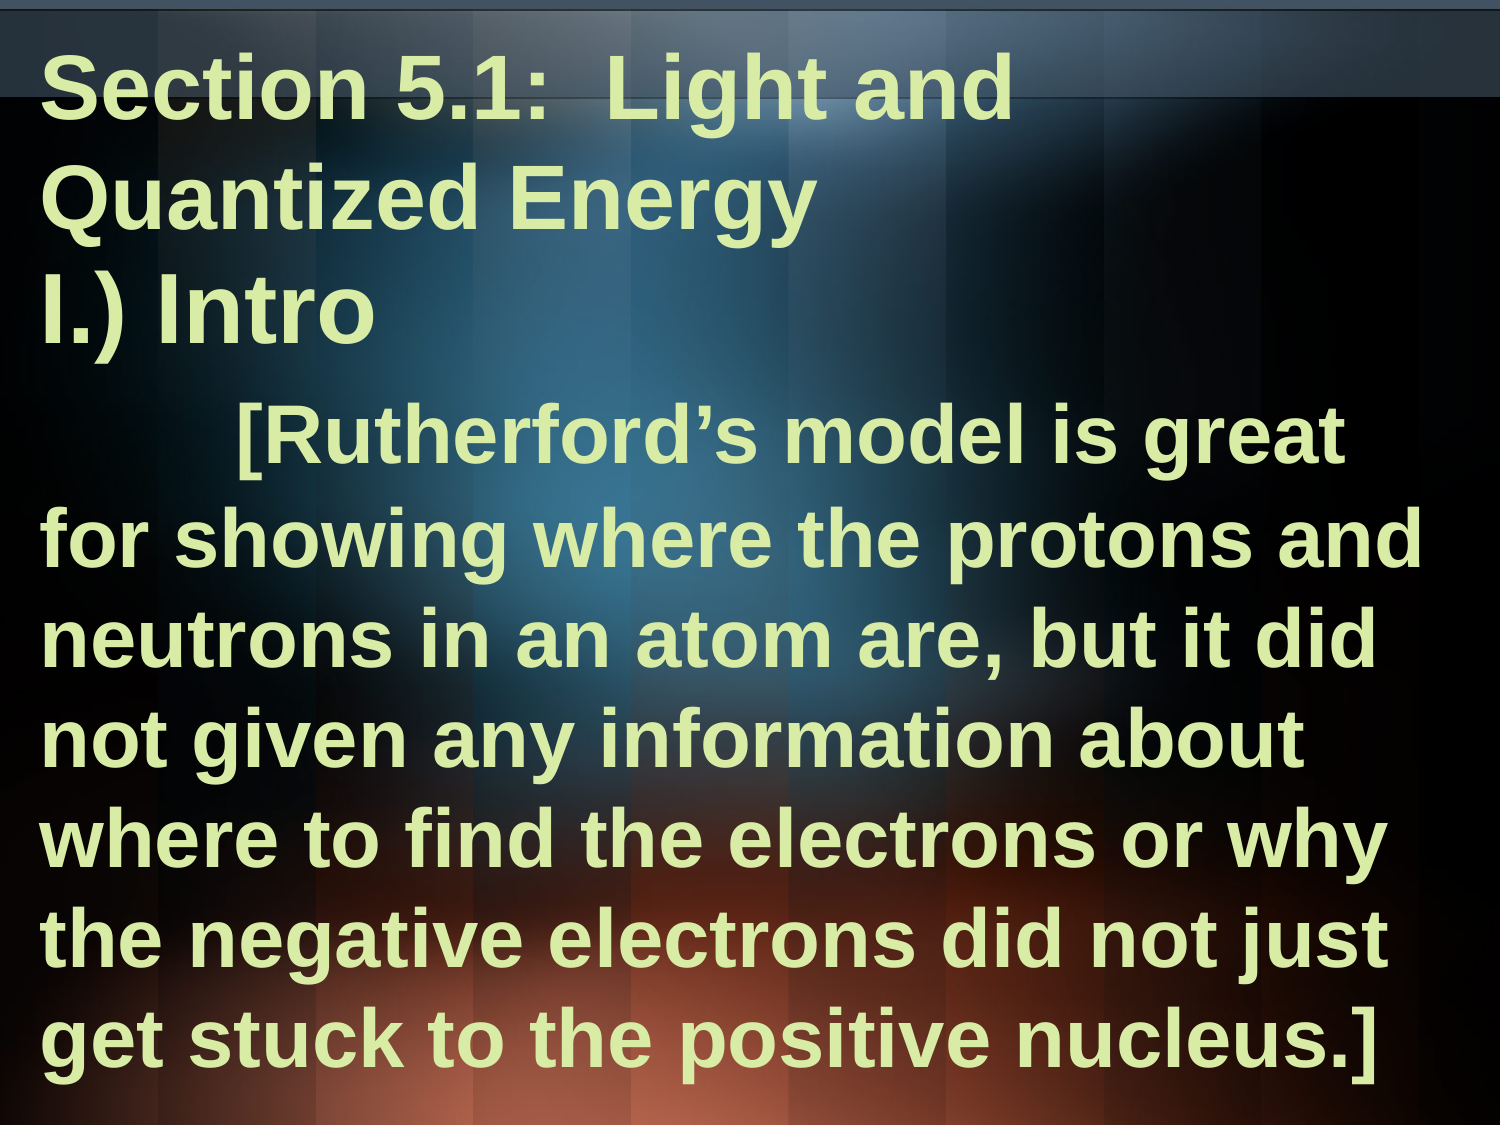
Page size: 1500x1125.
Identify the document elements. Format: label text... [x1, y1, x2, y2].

picture [0, 0, 1500, 1125]
text_box Section 5.1: Light and Quantized Energy [24, 20, 1463, 255]
text_box I.) Intro [Rutherford’s model is great for showing where the protons and neutrons in an atom are, but it did not given any information about where to find the electrons or why the negative electrons did not just get stuck to the positive nucleus.] [24, 255, 1463, 1092]
